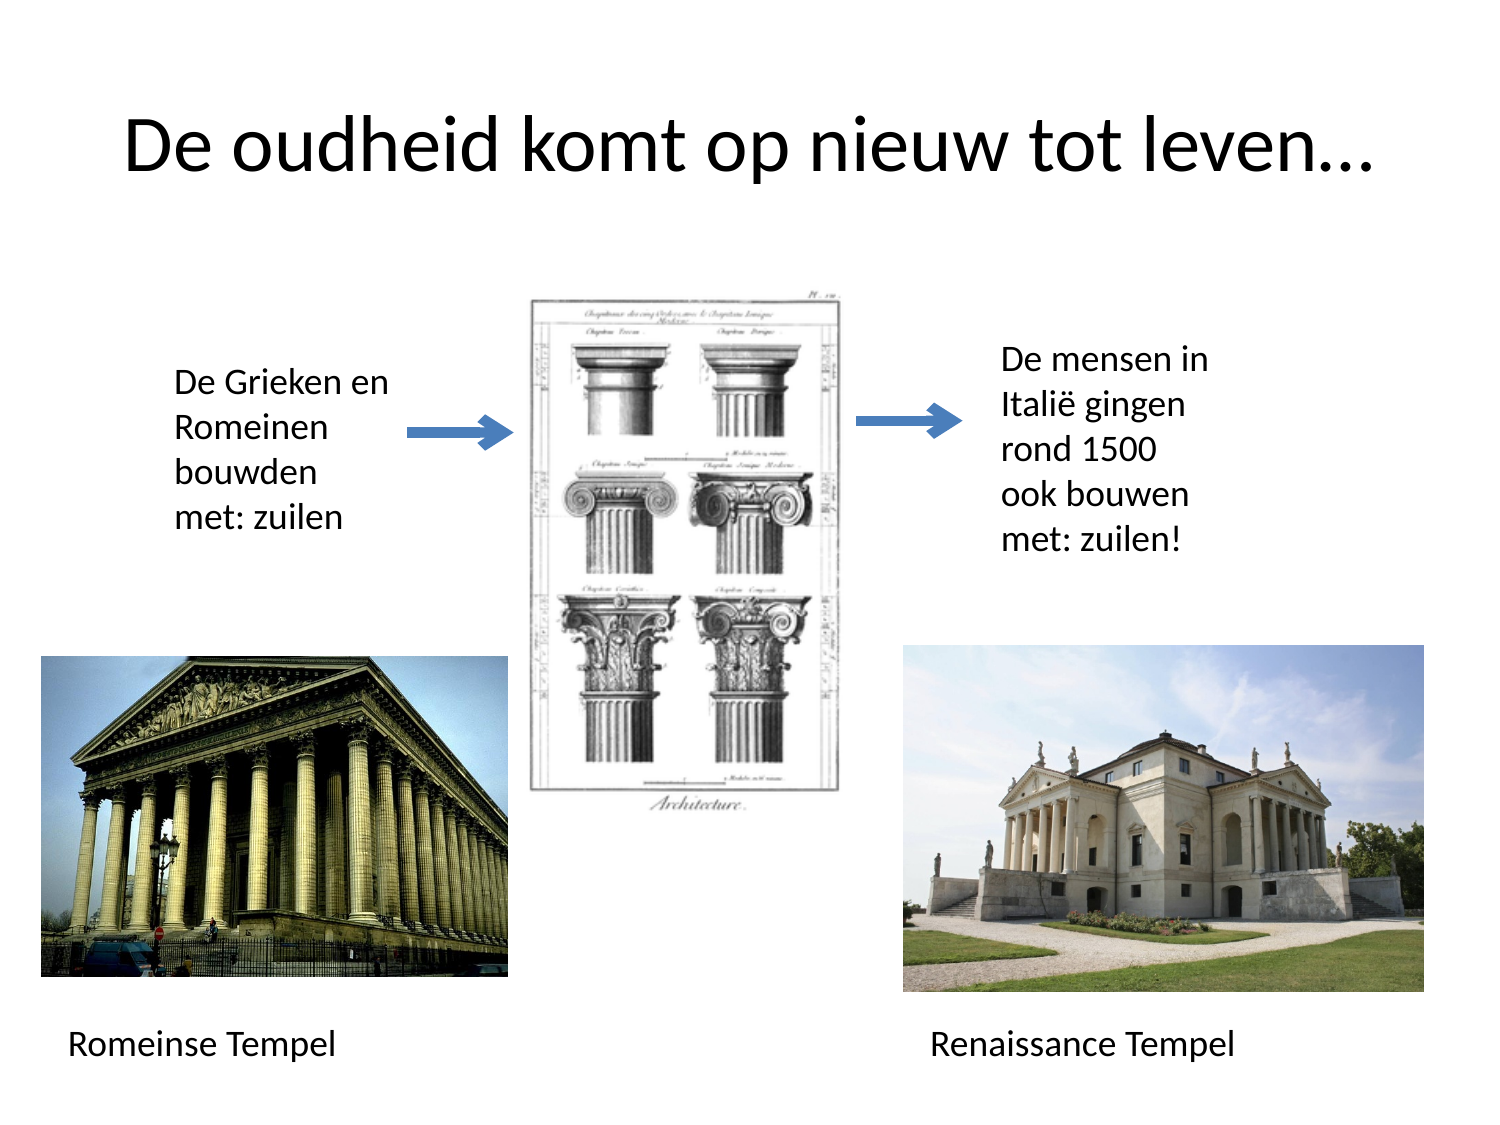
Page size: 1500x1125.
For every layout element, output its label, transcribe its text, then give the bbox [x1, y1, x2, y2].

picture [513, 278, 858, 820]
picture [903, 644, 1424, 992]
picture [41, 656, 508, 977]
text_box De mensen in Italië gingen rond 1500 ook bouwen met: zuilen! [986, 326, 1235, 566]
title De oudheid komt op nieuw tot leven… [75, 45, 1425, 233]
text_box De Grieken en Romeinen bouwden met: zuilen [159, 349, 408, 545]
text_box Renaissance Tempel [915, 1011, 1388, 1072]
text_box Romeinse Tempel [53, 1011, 526, 1072]
